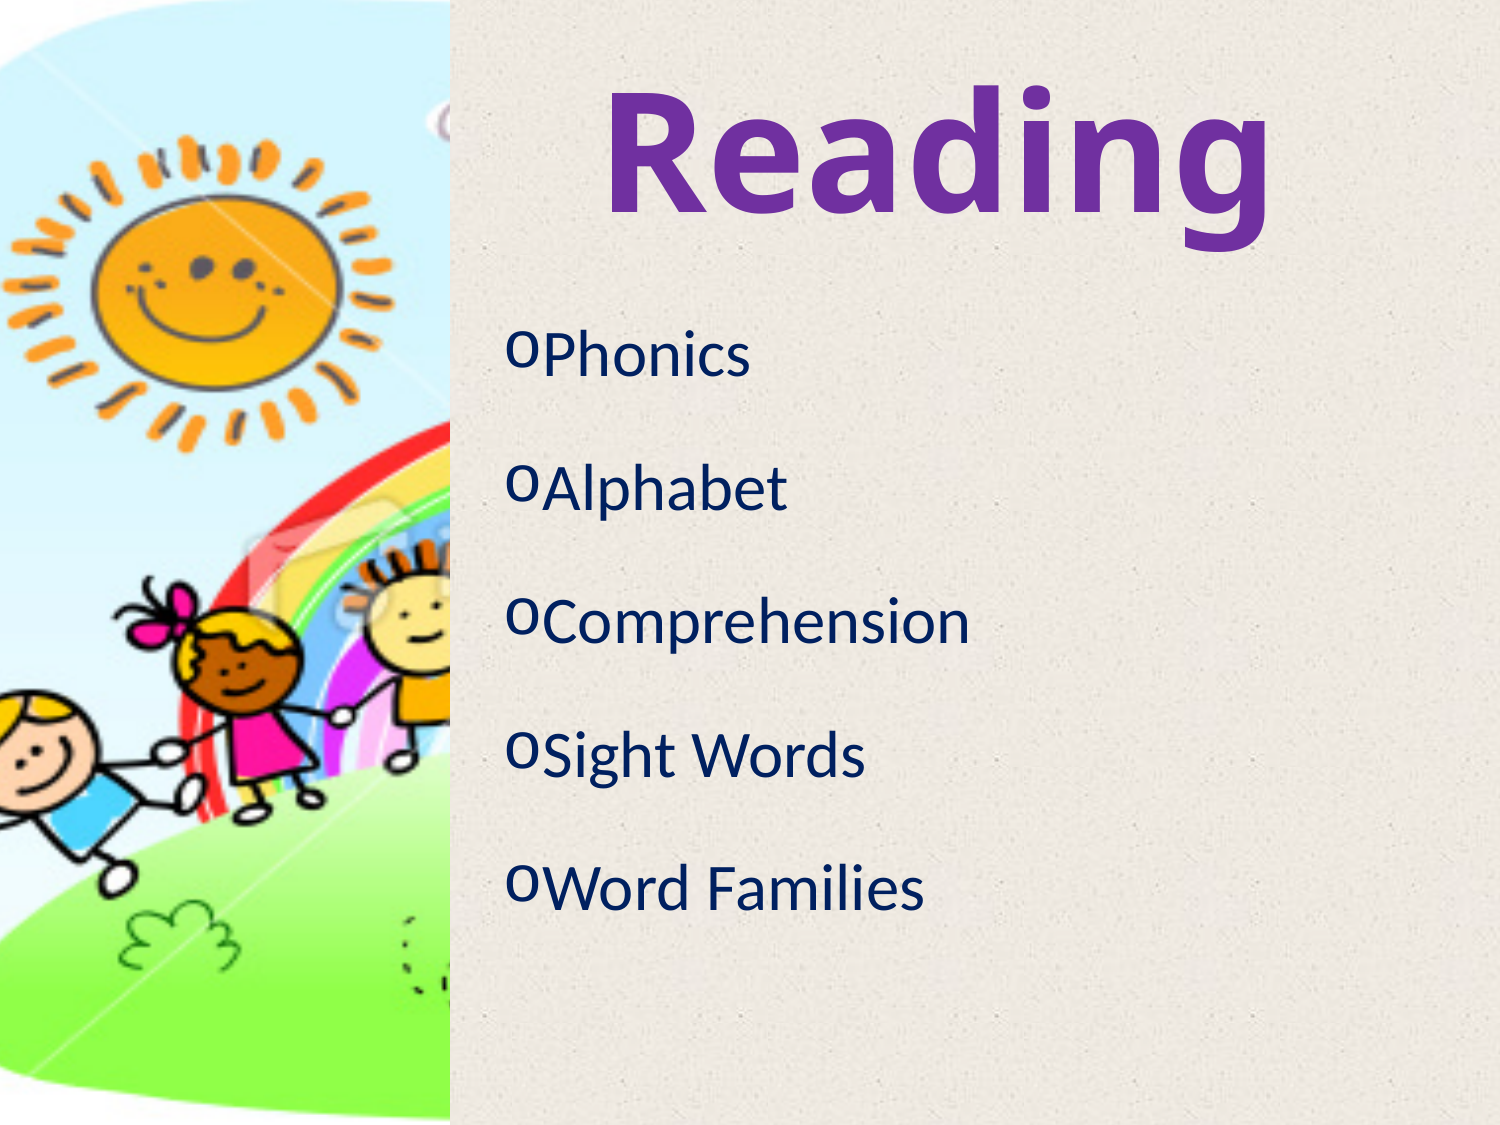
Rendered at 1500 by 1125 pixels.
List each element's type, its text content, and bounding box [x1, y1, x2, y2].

picture [0, 0, 451, 1125]
subtitle Phonics Alphabet Comprehension Sight Words Word Families [487, 262, 1500, 1038]
title Reading [454, 24, 1500, 267]
